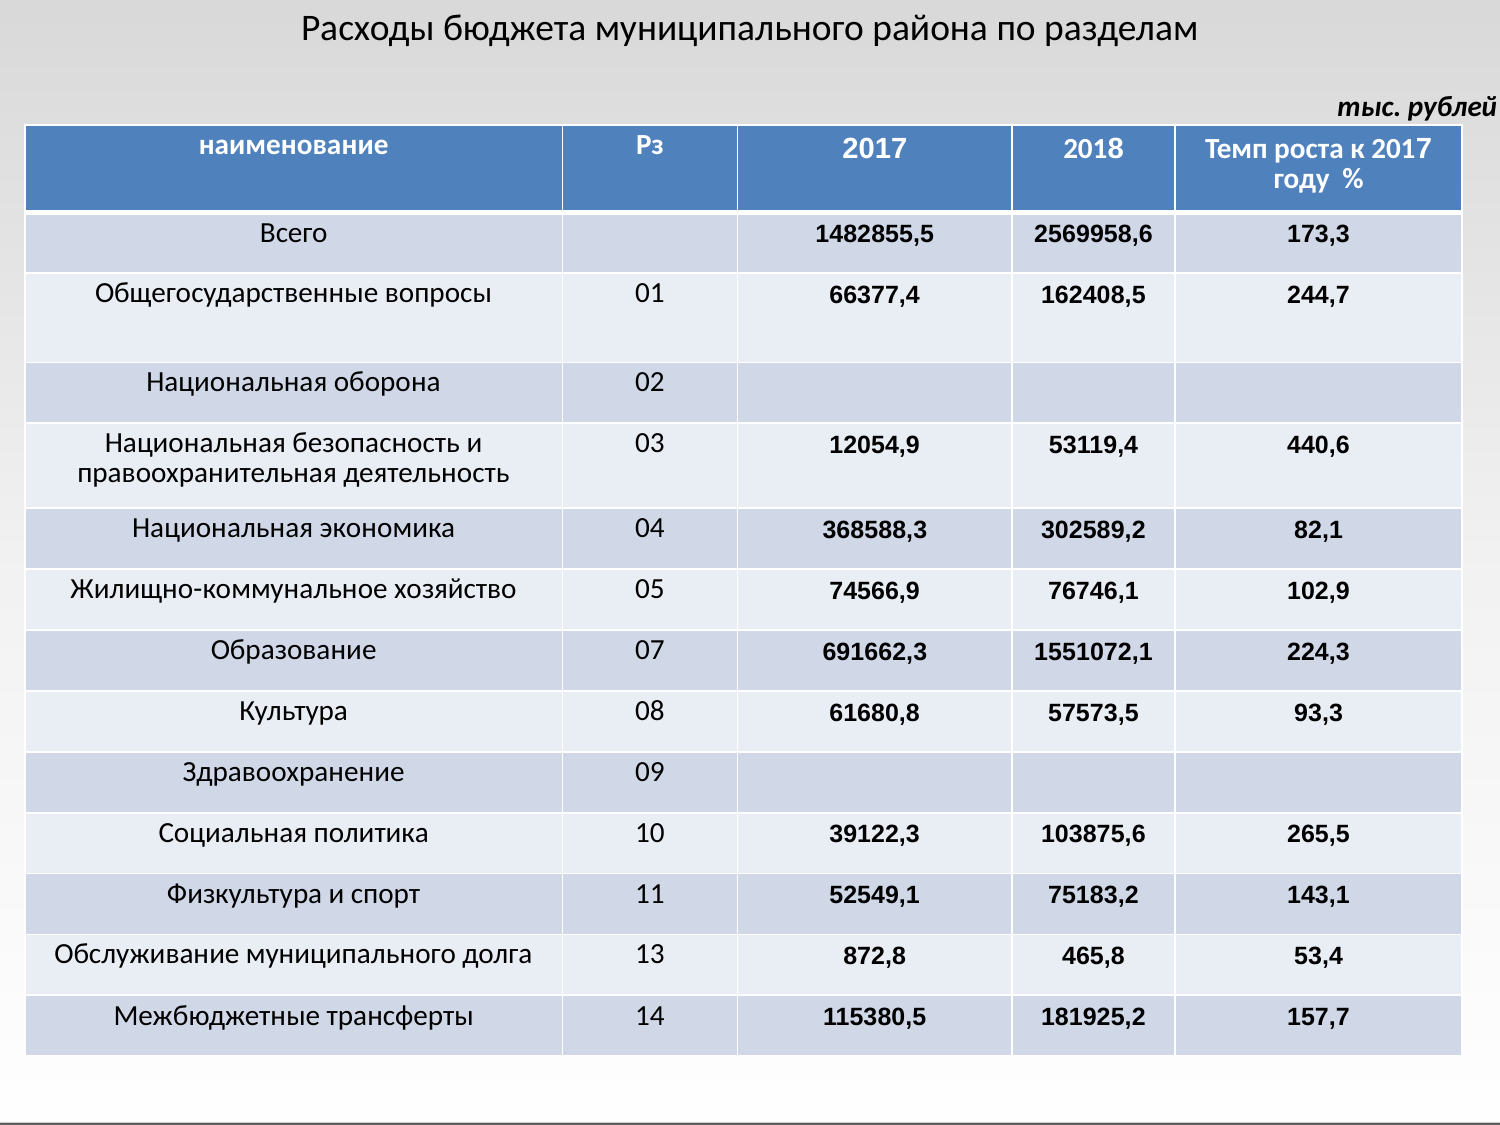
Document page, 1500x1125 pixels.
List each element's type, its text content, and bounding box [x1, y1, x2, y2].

table_header 2017 [738, 126, 1011, 210]
table_header Рз [563, 126, 737, 210]
text_box Расходы бюджета муниципального района по разделам [0, 3, 1500, 49]
table_cell 143,1 [1176, 874, 1461, 934]
table_cell 53,4 [1176, 935, 1461, 994]
table_header наименование [26, 126, 562, 210]
table_header 2018 [1013, 126, 1174, 210]
table_cell 61680,8 [738, 692, 1011, 751]
table_cell [1176, 753, 1461, 812]
table_cell [738, 753, 1011, 812]
table_cell 368588,3 [738, 509, 1011, 568]
table_cell Национальная экономика [26, 509, 562, 568]
table_cell Физкультура и спорт [26, 874, 562, 934]
table_cell Социальная политика [26, 814, 562, 873]
table_cell 11 [563, 874, 737, 934]
table_cell Общегосударственные вопросы [26, 274, 562, 362]
table_cell 244,7 [1176, 274, 1461, 362]
table_cell 57573,5 [1013, 692, 1174, 751]
table_cell Национальная оборона [26, 363, 562, 422]
table_cell Всего [26, 215, 562, 272]
table_cell 173,3 [1176, 215, 1461, 272]
table_cell 2569958,6 [1013, 215, 1174, 272]
table_cell 05 [563, 570, 737, 629]
table_cell Жилищно-коммунальное хозяйство [26, 570, 562, 629]
table_cell 09 [563, 753, 737, 812]
table_cell 93,3 [1176, 692, 1461, 751]
table_cell 03 [563, 424, 737, 507]
table_cell 08 [563, 692, 737, 751]
table_cell 12054,9 [738, 424, 1011, 507]
table_cell 465,8 [1013, 935, 1174, 994]
table_cell 07 [563, 631, 737, 690]
table_cell 04 [563, 509, 737, 568]
table_cell 302589,2 [1013, 509, 1174, 568]
table_cell Образование [26, 631, 562, 690]
table_header Темп роста к 2017 году % [1176, 126, 1461, 210]
table_cell [563, 215, 737, 272]
table_cell 157,7 [1176, 996, 1461, 1055]
table_cell 162408,5 [1013, 274, 1174, 362]
table_cell 115380,5 [738, 996, 1011, 1055]
table_cell 02 [563, 363, 737, 422]
table_cell 10 [563, 814, 737, 873]
table_cell 872,8 [738, 935, 1011, 994]
table_cell 14 [563, 996, 737, 1055]
table_cell 53119,4 [1013, 424, 1174, 507]
table_cell [1176, 363, 1461, 422]
table_cell 74566,9 [738, 570, 1011, 629]
table_cell 39122,3 [738, 814, 1011, 873]
text_box тыс. рублей [1335, 87, 1500, 123]
table_cell 103875,6 [1013, 814, 1174, 873]
table_cell [738, 363, 1011, 422]
table_cell 691662,3 [738, 631, 1011, 690]
table_cell 52549,1 [738, 874, 1011, 934]
table_cell 76746,1 [1013, 570, 1174, 629]
table_cell [1013, 753, 1174, 812]
table_cell 1551072,1 [1013, 631, 1174, 690]
table_cell 01 [563, 274, 737, 362]
table_cell 13 [563, 935, 737, 994]
table_cell 224,3 [1176, 631, 1461, 690]
table_cell 82,1 [1176, 509, 1461, 568]
table_cell Культура [26, 692, 562, 751]
table_cell 75183,2 [1013, 874, 1174, 934]
table_cell 1482855,5 [738, 215, 1011, 272]
table_cell 66377,4 [738, 274, 1011, 362]
table_cell Национальная безопасность и правоохранительная деятельность [26, 424, 562, 507]
table_cell 102,9 [1176, 570, 1461, 629]
table_cell 181925,2 [1013, 996, 1174, 1055]
table_cell 265,5 [1176, 814, 1461, 873]
table_cell [1013, 363, 1174, 422]
table_cell 440,6 [1176, 424, 1461, 507]
table_cell Межбюджетные трансферты [26, 996, 562, 1055]
table_cell Обслуживание муниципального долга [26, 935, 562, 994]
picture [0, 49, 1500, 1125]
table_cell Здравоохранение [26, 753, 562, 812]
